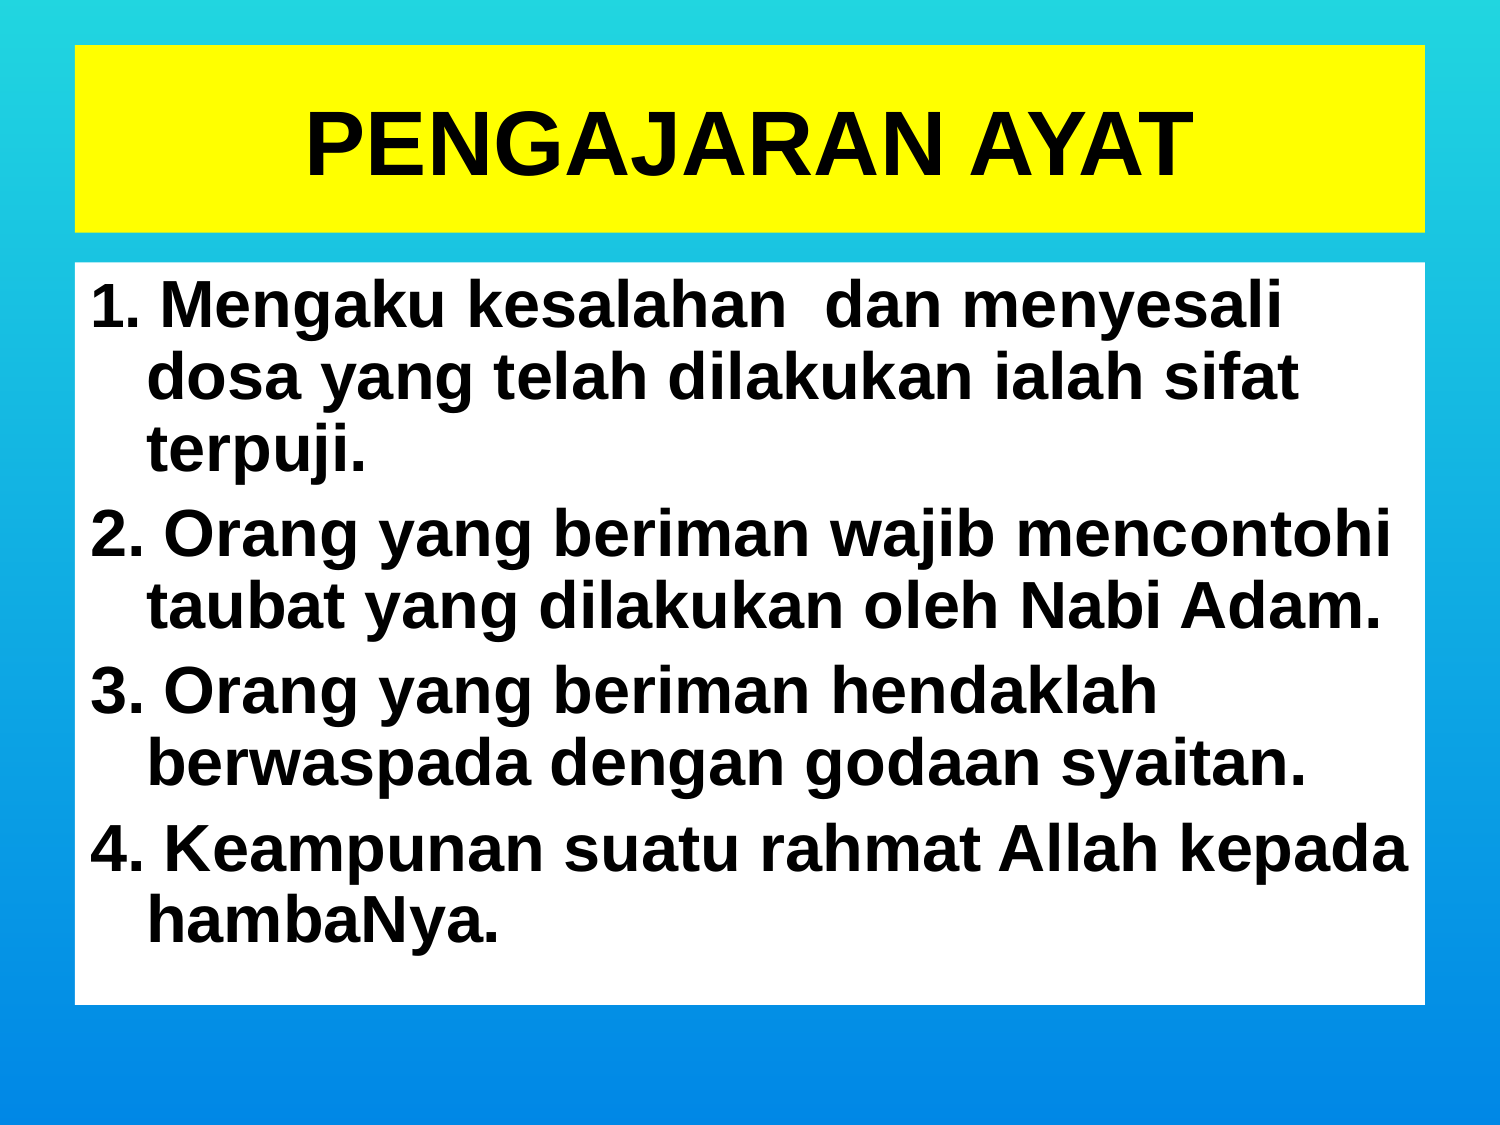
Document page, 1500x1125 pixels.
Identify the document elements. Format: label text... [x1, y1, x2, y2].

text_box PENGAJARAN AYAT [74, 45, 1425, 233]
text_box 1. Mengaku kesalahan dan menyesali dosa yang telah dilakukan ialah sifat terpuji. 2. Orang yang beriman wajib mencontohi taubat yang dilakukan oleh Nabi Adam. 3. Orang yang beriman hendaklah berwaspada dengan godaan syaitan. 4. Keampunan suatu rahmat Allah kepada hambaNya. [74, 262, 1425, 1005]
